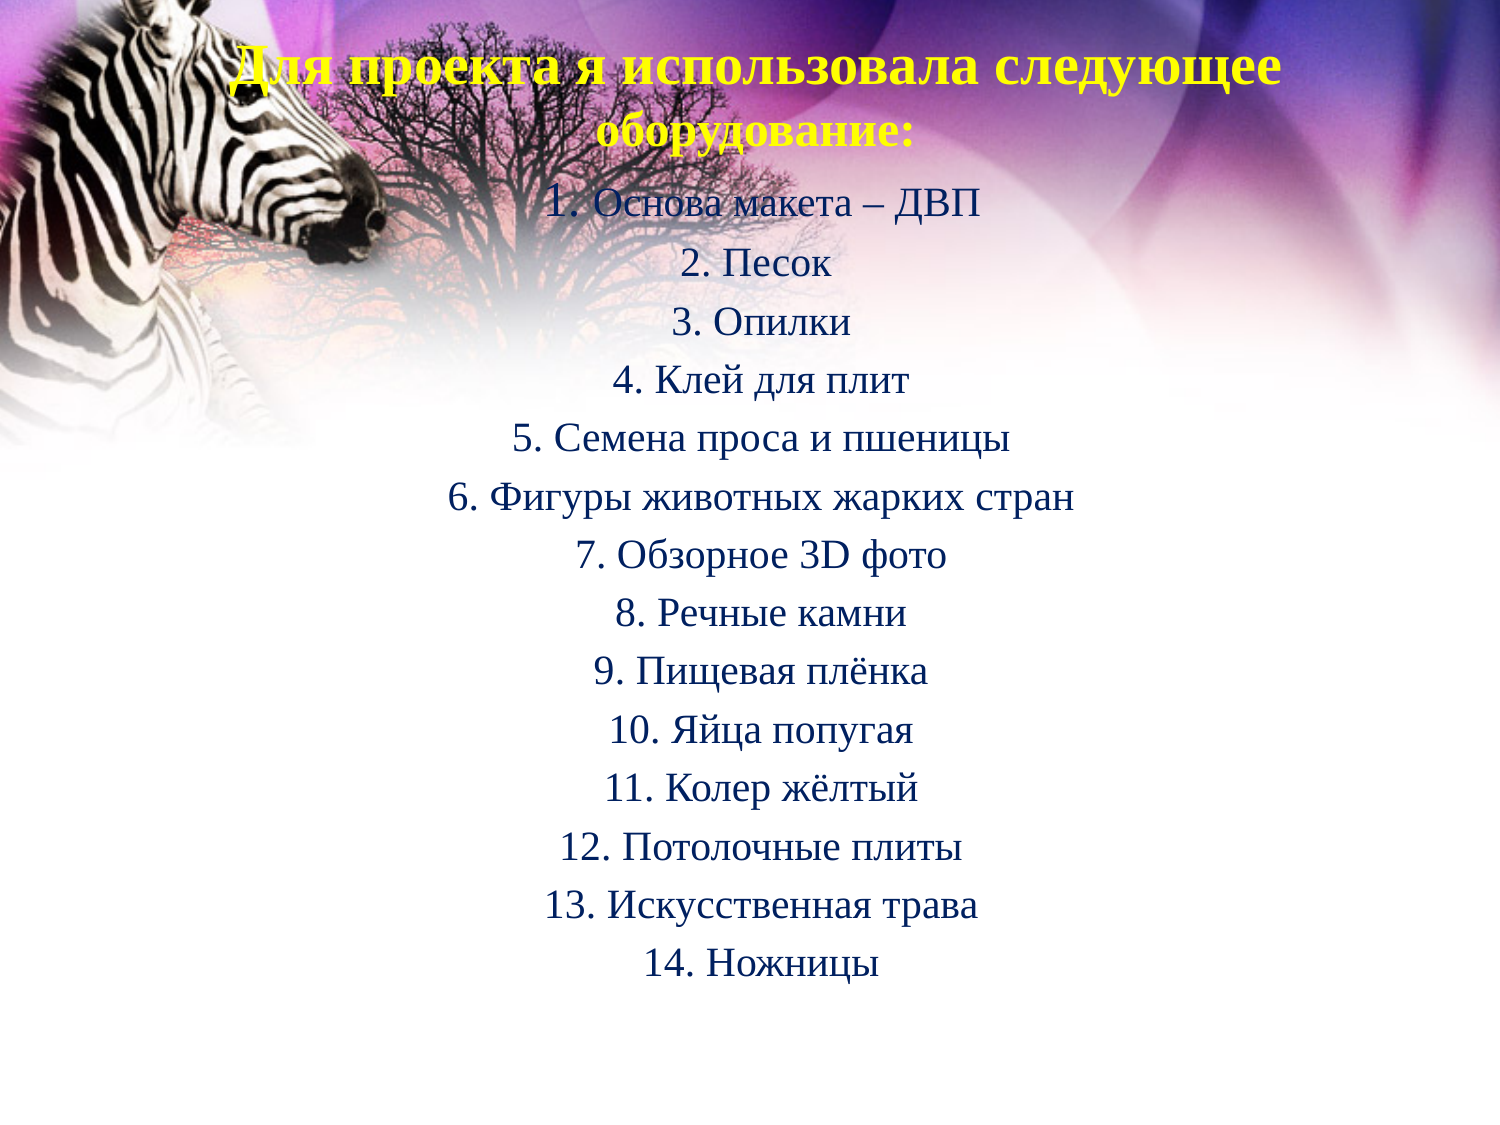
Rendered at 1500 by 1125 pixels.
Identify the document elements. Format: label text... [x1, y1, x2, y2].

list Для проекта я использовала следующее оборудование: 1. Основа макета – ДВП 2. Песок 3. Опилки 4. Клей для плит 5. Семена проса и пшеницы 6. Фигуры животных жарких стран 7. Обзорное 3D фото 8. Речные камни 9. Пищевая плёнка 10. Яйца попугая 11. Колер жёлтый 12. Потолочные плиты 13. Искусственная трава 14. Ножницы [64, 18, 1448, 1095]
picture [0, 0, 1500, 1125]
